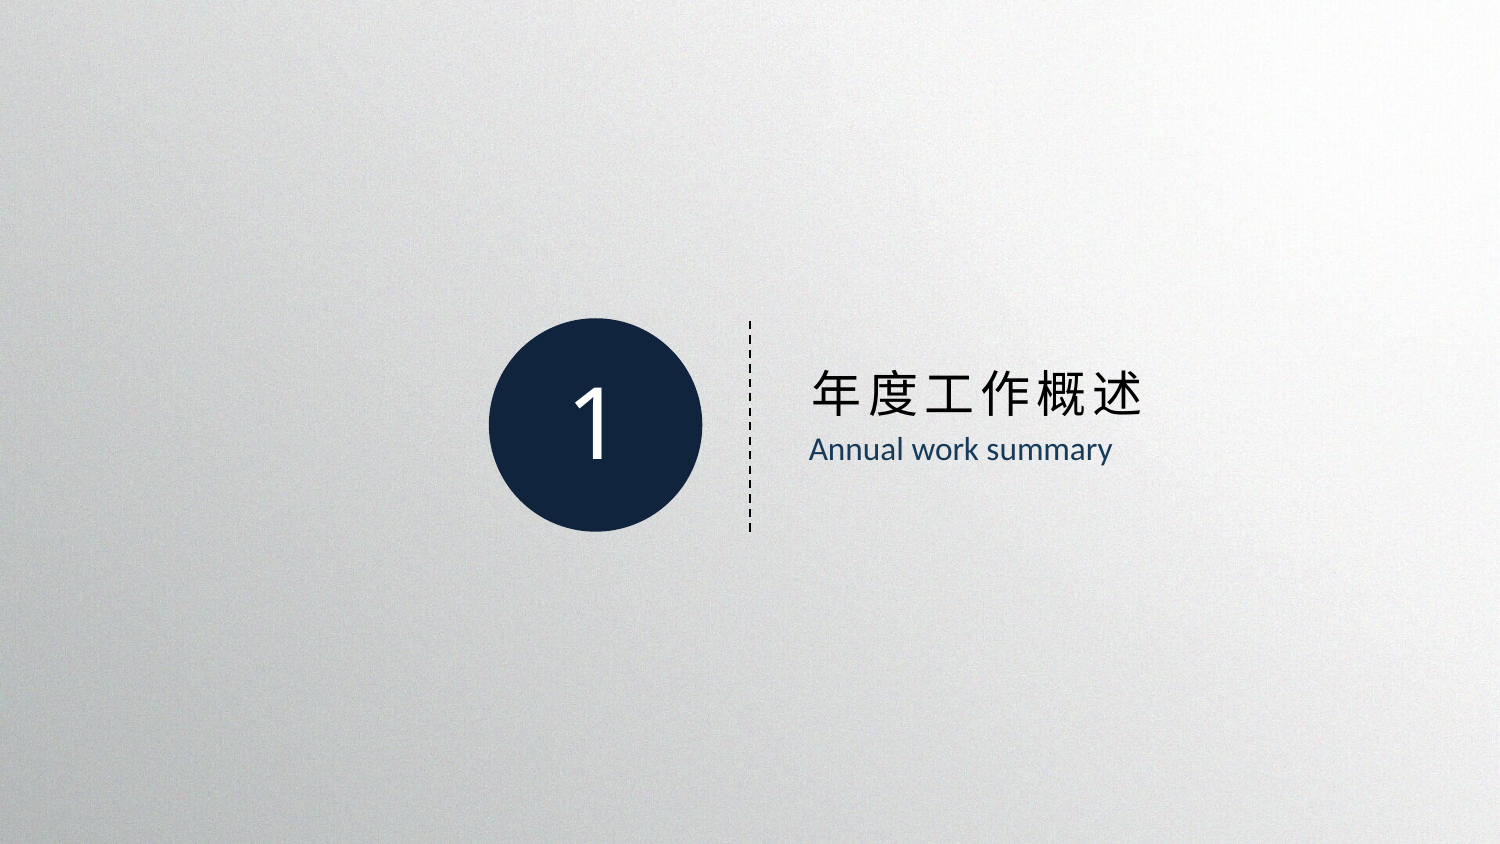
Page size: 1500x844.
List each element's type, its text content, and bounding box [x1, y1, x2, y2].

text_box 年度工作概述 [797, 354, 1159, 430]
picture [0, 0, 1500, 844]
text_box Annual work summary [793, 420, 1128, 475]
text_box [488, 317, 703, 532]
